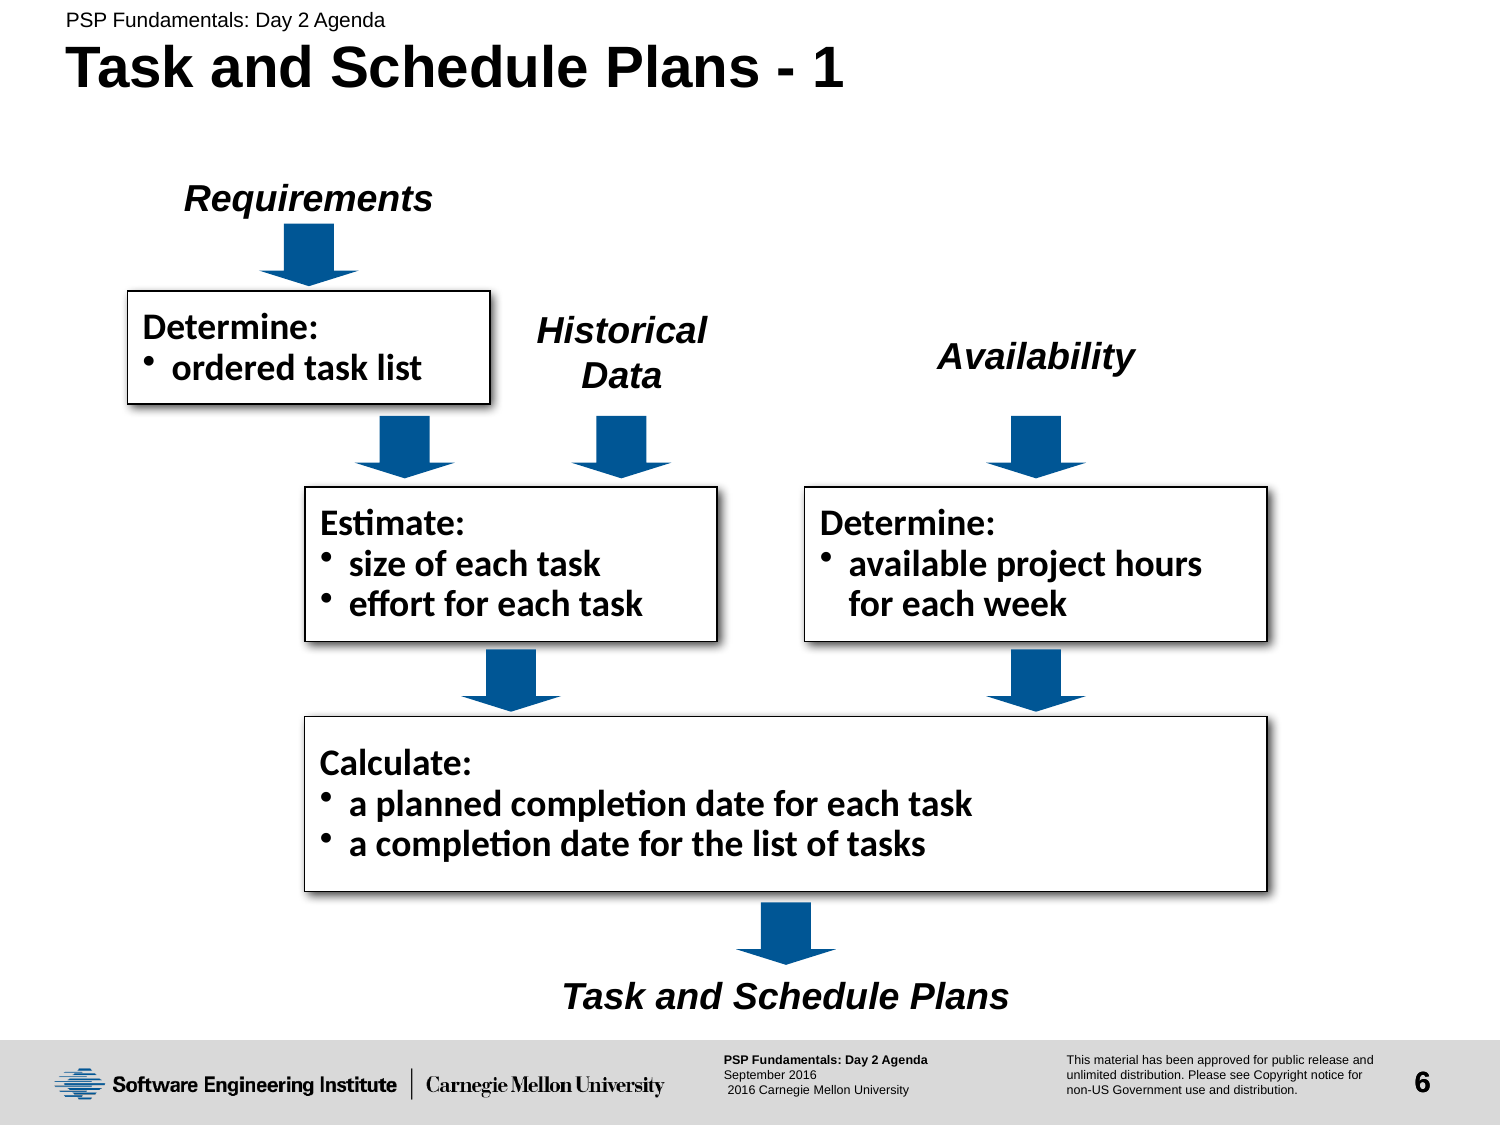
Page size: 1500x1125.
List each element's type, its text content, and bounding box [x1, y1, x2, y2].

text_box Task and Schedule Plans [546, 964, 1026, 1025]
text_box [736, 902, 836, 965]
text_box Historical Data [521, 298, 723, 404]
text_box Availability [921, 324, 1151, 385]
text_box [986, 415, 1087, 479]
text_box Determine: ordered task list [127, 290, 491, 405]
picture [46, 1061, 673, 1104]
text_box [258, 223, 359, 287]
text_box Requirements [168, 165, 449, 226]
text_box [571, 415, 672, 479]
text_box Estimate: size of each task effort for each task [304, 487, 718, 642]
text_box Calculate: a planned completion date for each task a completion date for the list of tasks [304, 716, 1268, 892]
text_box [986, 649, 1087, 712]
text_box [354, 415, 455, 479]
title Task and Schedule Plans - 1 [65, 37, 1430, 148]
text_box [461, 649, 562, 712]
text_box Determine: available project hours for each week [804, 487, 1268, 642]
